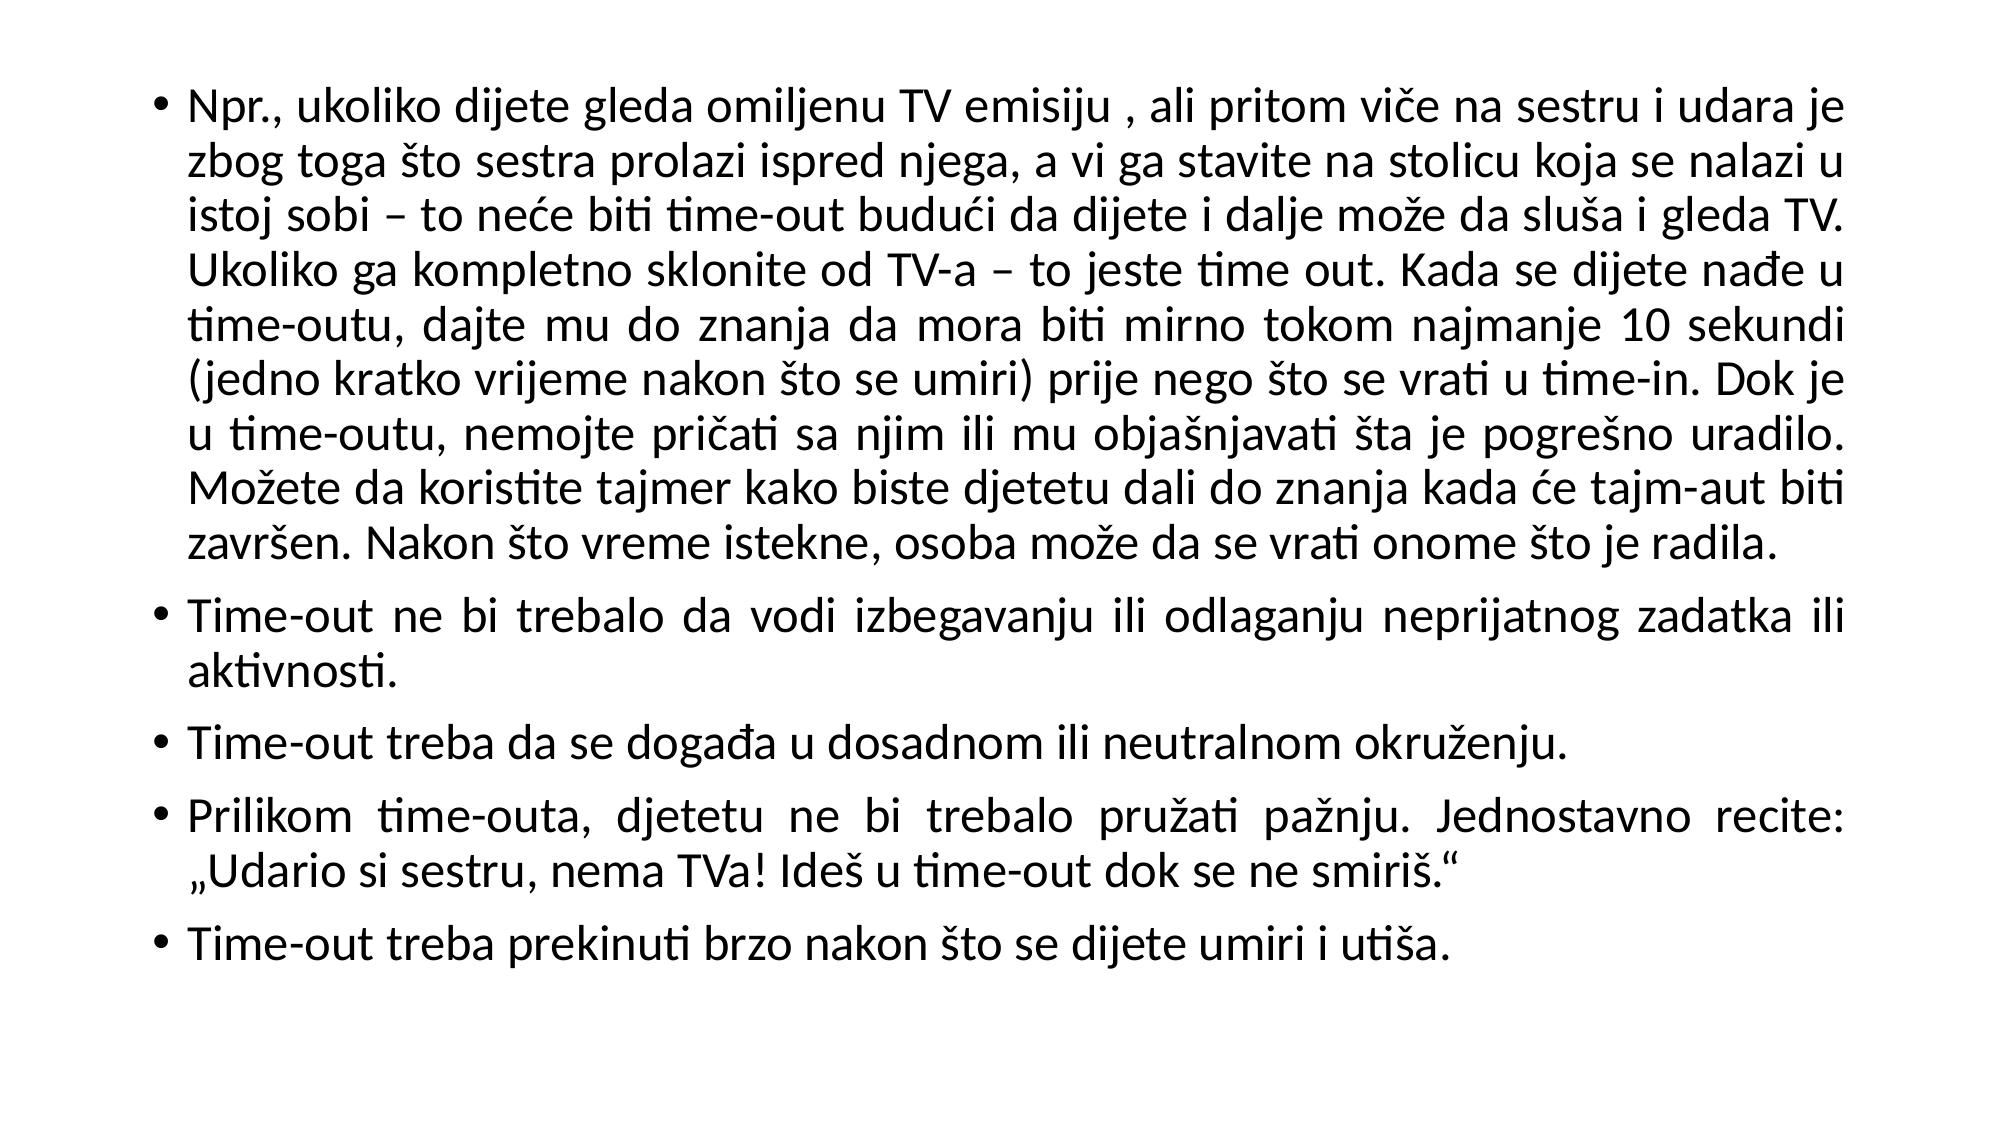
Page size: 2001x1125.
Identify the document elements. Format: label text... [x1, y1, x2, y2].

list Npr., ukoliko dijete gleda omiljenu TV emisiju , ali pritom viče na sestru i udara je zbog toga što sestra prolazi ispred njega, a vi ga stavite na stolicu koja se nalazi u istoj sobi – to neće biti time-out budući da dijete i dalje može da sluša i gleda TV. Ukoliko ga kompletno sklonite od TV-a – to jeste time out. Kada se dijete nađe u time-outu, dajte mu do znanja da mora biti mirno tokom najmanje 10 sekundi (jedno kratko vrijeme nakon što se umiri) prije nego što se vrati u time-in. Dok je u time-outu, nemojte pričati sa njim ili mu objašnjavati šta je pogrešno uradilo. Možete da koristite tajmer kako biste djetetu dali do znanja kada će tajm-aut biti završen. Nakon što vreme istekne, osoba može da se vrati onome što je radila. Time-out ne bi trebalo da vodi izbegavanju ili odlaganju neprijatnog zadatka ili aktivnosti. Time-out treba da se događa u dosadnom ili neutralnom okruženju. Prilikom time-outa, djetetu ne bi trebalo pružati pažnju. Jednostavno recite: „Udario si sestru, nema TVa! Ideš u time-out dok se ne smiriš.“ Time-out treba prekinuti brzo nakon što se dijete umiri i utiša. [137, 71, 1863, 1014]
